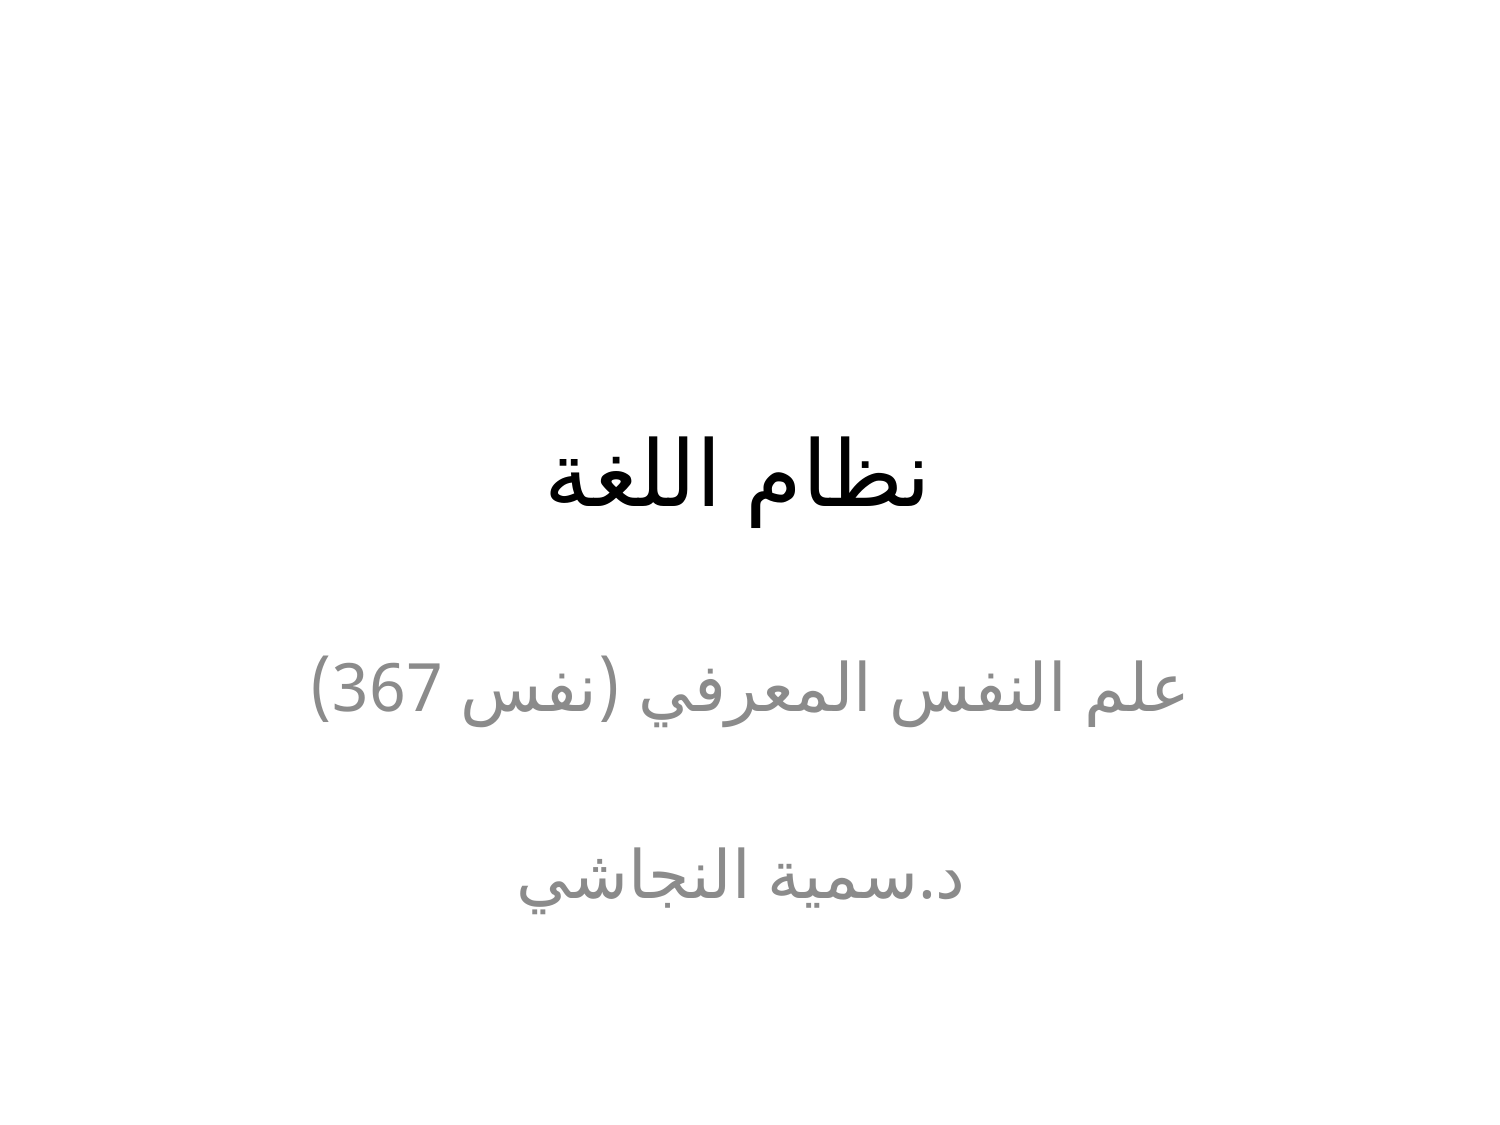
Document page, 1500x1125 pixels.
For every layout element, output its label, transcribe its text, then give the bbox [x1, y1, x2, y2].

subtitle علم النفس المعرفي (نفس 367) د.سمية النجاشي [225, 637, 1275, 925]
title نظام اللغة [112, 349, 1388, 591]
